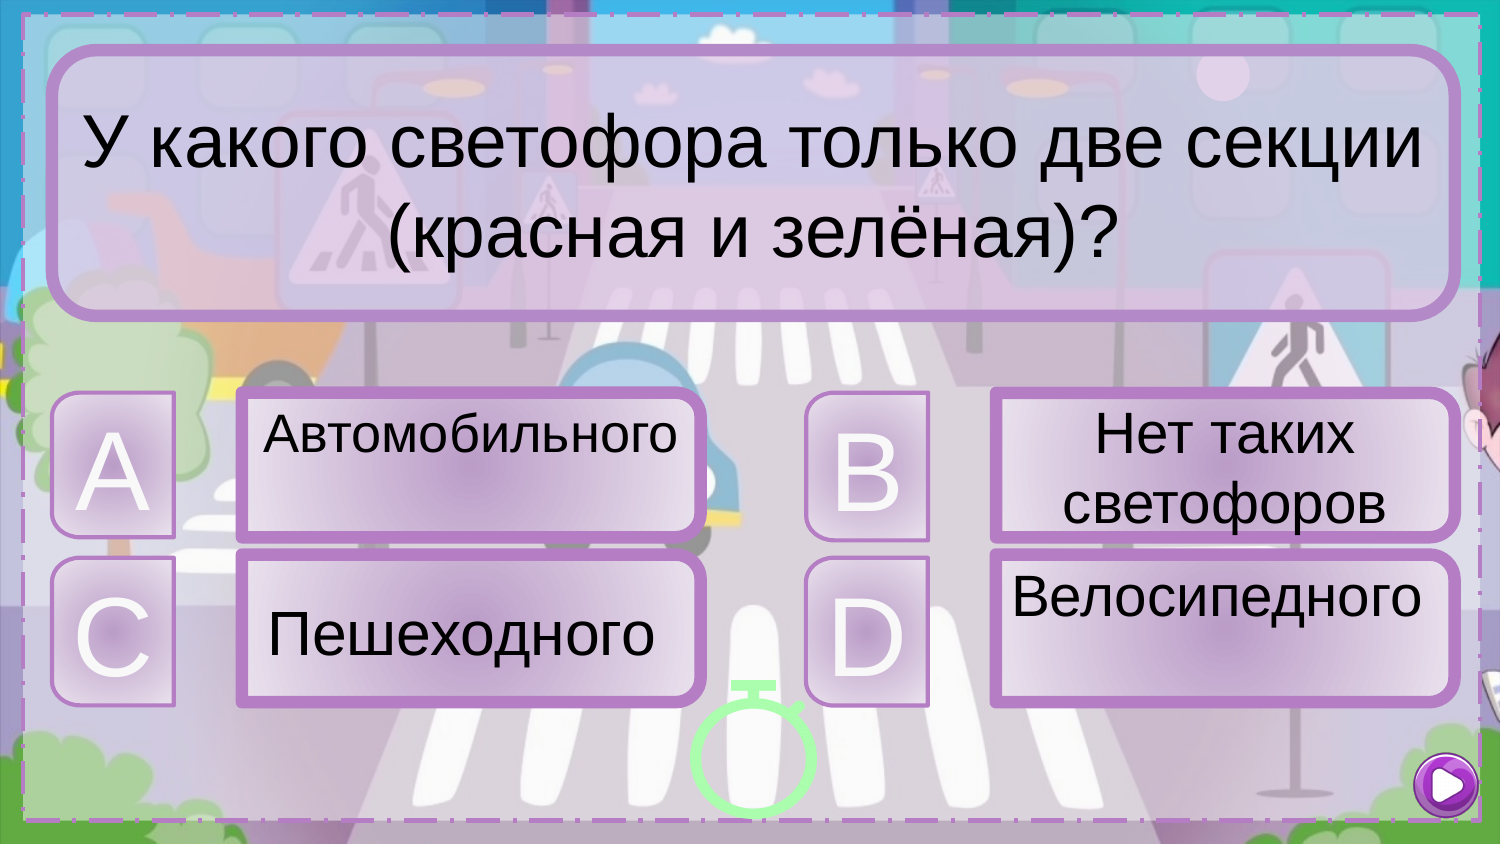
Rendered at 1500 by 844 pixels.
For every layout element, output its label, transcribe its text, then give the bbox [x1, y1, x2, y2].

text_box A [49, 390, 176, 540]
text_box [21, 12, 1482, 823]
text_box Автомобильного [239, 390, 703, 540]
text_box D [803, 555, 930, 708]
text_box C [49, 555, 176, 708]
text_box B [804, 390, 931, 543]
picture [0, 0, 1500, 844]
text_box Пешеходного [239, 552, 703, 705]
text_box У какого светофора только две секции (красная и зелёная)? [49, 48, 1457, 318]
text_box Нет таких светофоров [994, 390, 1457, 540]
text_box Велосипедного [993, 552, 1457, 705]
